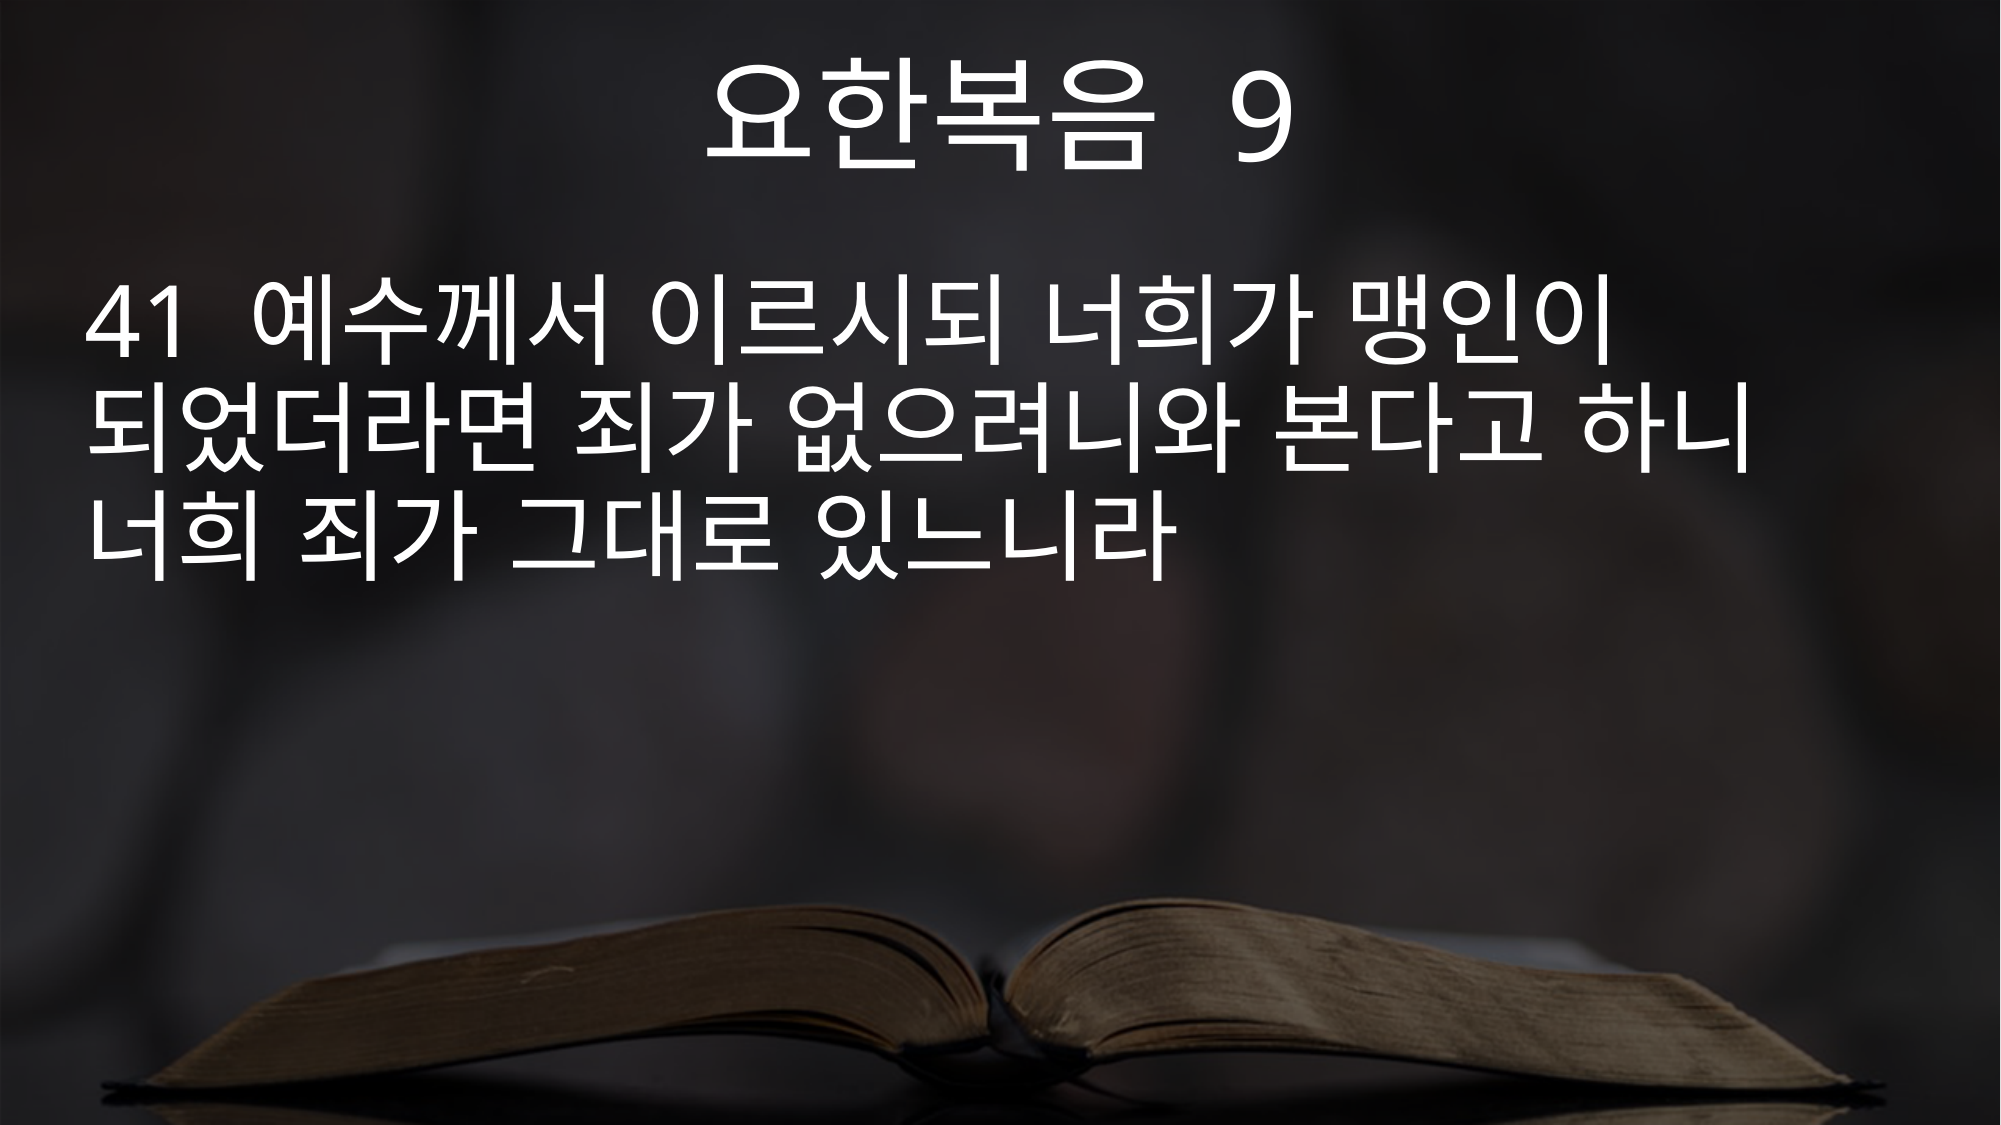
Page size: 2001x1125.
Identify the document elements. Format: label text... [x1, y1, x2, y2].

footer 요한복음 9 [0, 32, 2000, 192]
list 41 예수께서 이르시되 너희가 맹인이 되었더라면 죄가 없으려니와 본다고 하니 너희 죄가 그대로 있느니라 [69, 263, 1953, 423]
picture [0, 0, 2001, 1125]
